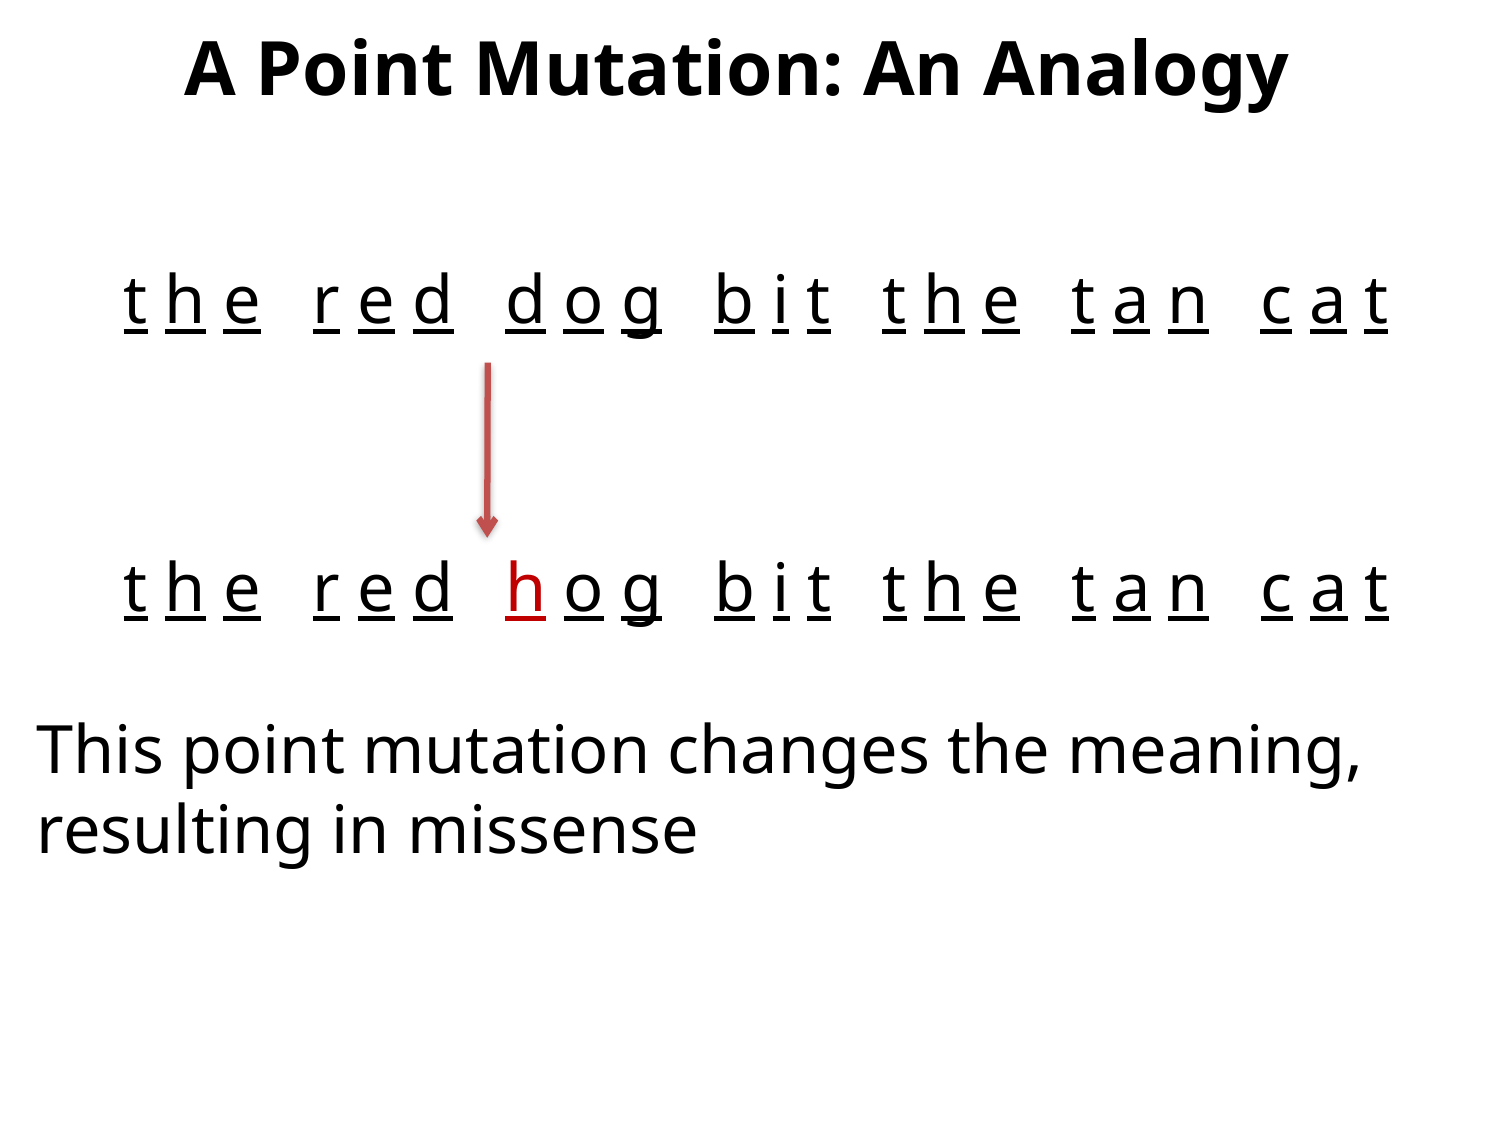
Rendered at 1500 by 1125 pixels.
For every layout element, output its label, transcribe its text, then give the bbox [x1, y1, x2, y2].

text_box t h e r e d d o g b i t t h e t a n c a t [108, 249, 1404, 345]
title A Point Mutation: An Analogy [0, 0, 1476, 131]
text_box This point mutation changes the meaning, resulting in missense [22, 699, 1398, 875]
text_box t h e r e d h o g b i t t h e t a n c a t [108, 537, 1404, 633]
